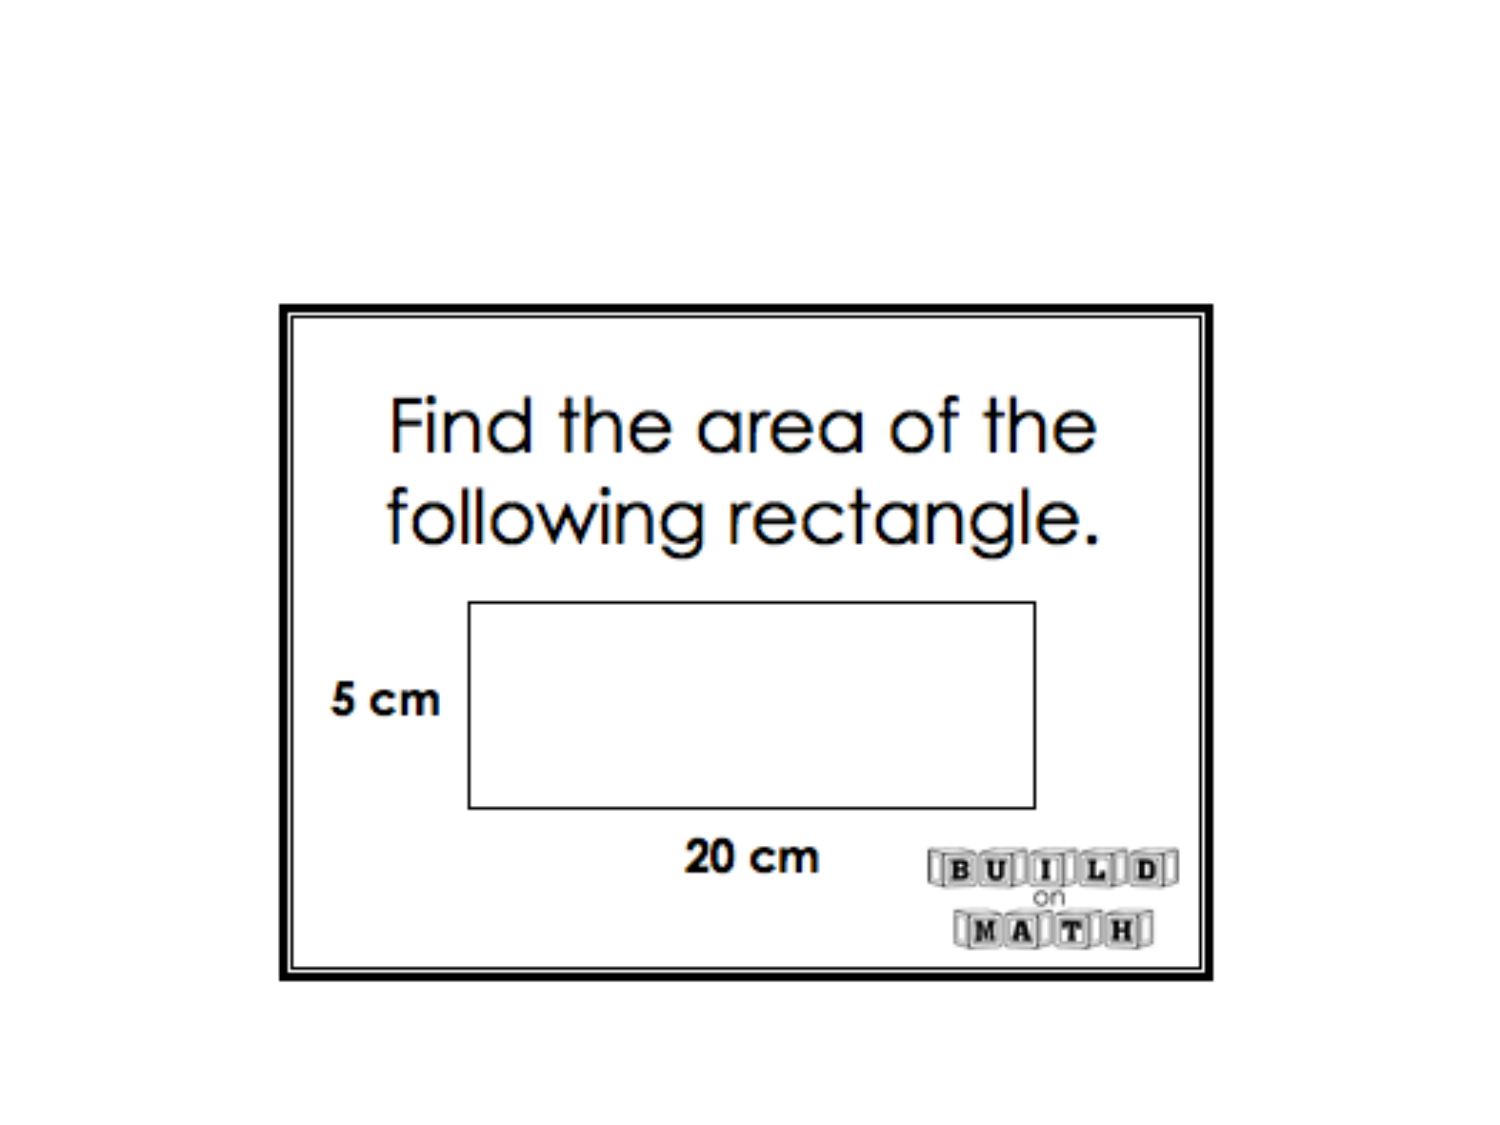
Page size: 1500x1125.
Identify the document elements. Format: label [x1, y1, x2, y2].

list [74, 262, 1426, 1006]
